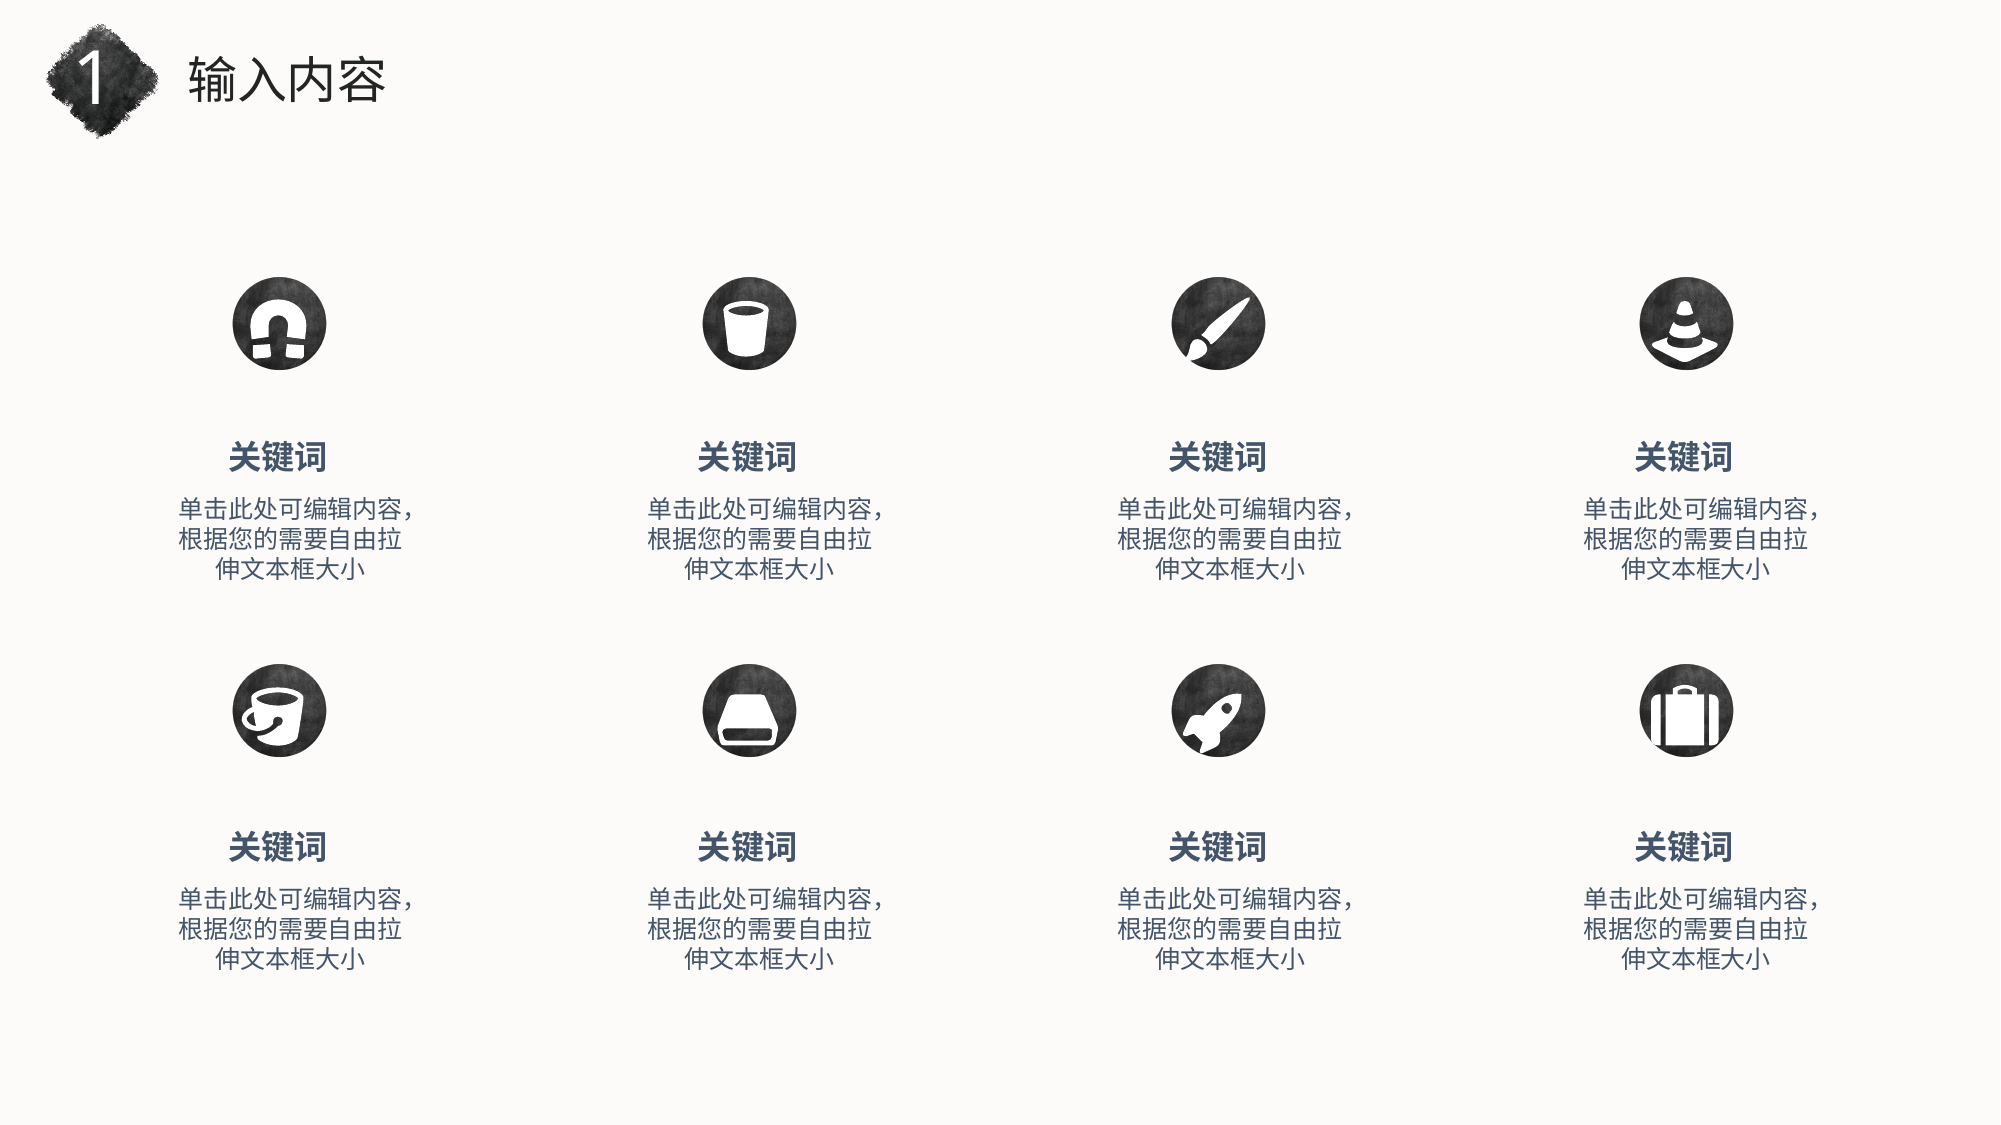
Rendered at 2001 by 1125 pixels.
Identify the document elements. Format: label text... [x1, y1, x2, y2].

text_box [1665, 684, 1705, 746]
text_box 关键词 [555, 826, 940, 867]
text_box [250, 299, 307, 340]
text_box 关键词 [1492, 436, 1876, 477]
text_box [207, 252, 349, 401]
text_box [1182, 693, 1242, 754]
text_box [1709, 694, 1719, 746]
text_box 单击此处可编辑内容，根据您的需要自由拉伸文本框大小 [1582, 493, 1810, 584]
picture [42, 22, 163, 139]
text_box [285, 344, 304, 359]
text_box 单击此处可编辑内容，根据您的需要自由拉伸文本框大小 [646, 883, 874, 974]
text_box [1651, 337, 1718, 363]
text_box 单击此处可编辑内容，根据您的需要自由拉伸文本框大小 [646, 493, 874, 584]
text_box 单击此处可编辑内容，根据您的需要自由拉伸文本框大小 [1116, 883, 1344, 974]
text_box [1146, 252, 1288, 401]
text_box [1184, 339, 1208, 361]
text_box [241, 687, 304, 746]
text_box [207, 639, 349, 788]
text_box [1614, 252, 1756, 401]
text_box [717, 694, 778, 746]
text_box 单击此处可编辑内容，根据您的需要自由拉伸文本框大小 [177, 493, 405, 584]
text_box [1676, 301, 1694, 316]
text_box [677, 252, 819, 401]
text_box 输入内容 [172, 41, 543, 117]
text_box 关键词 [86, 826, 471, 867]
text_box 单击此处可编辑内容，根据您的需要自由拉伸文本框大小 [177, 883, 405, 974]
text_box 单击此处可编辑内容，根据您的需要自由拉伸文本框大小 [1116, 493, 1344, 584]
text_box 关键词 [86, 436, 471, 477]
text_box [1201, 297, 1250, 345]
text_box [1669, 321, 1701, 339]
text_box 单击此处可编辑内容，根据您的需要自由拉伸文本框大小 [1582, 883, 1810, 974]
text_box [1651, 694, 1661, 746]
text_box 关键词 [1026, 436, 1411, 477]
text_box 关键词 [1026, 826, 1411, 867]
text_box [1614, 639, 1756, 788]
text_box 关键词 [555, 436, 940, 477]
text_box [252, 344, 272, 359]
text_box [1146, 639, 1288, 788]
text_box [723, 301, 769, 357]
text_box [677, 639, 819, 788]
text_box 关键词 [1492, 826, 1876, 867]
